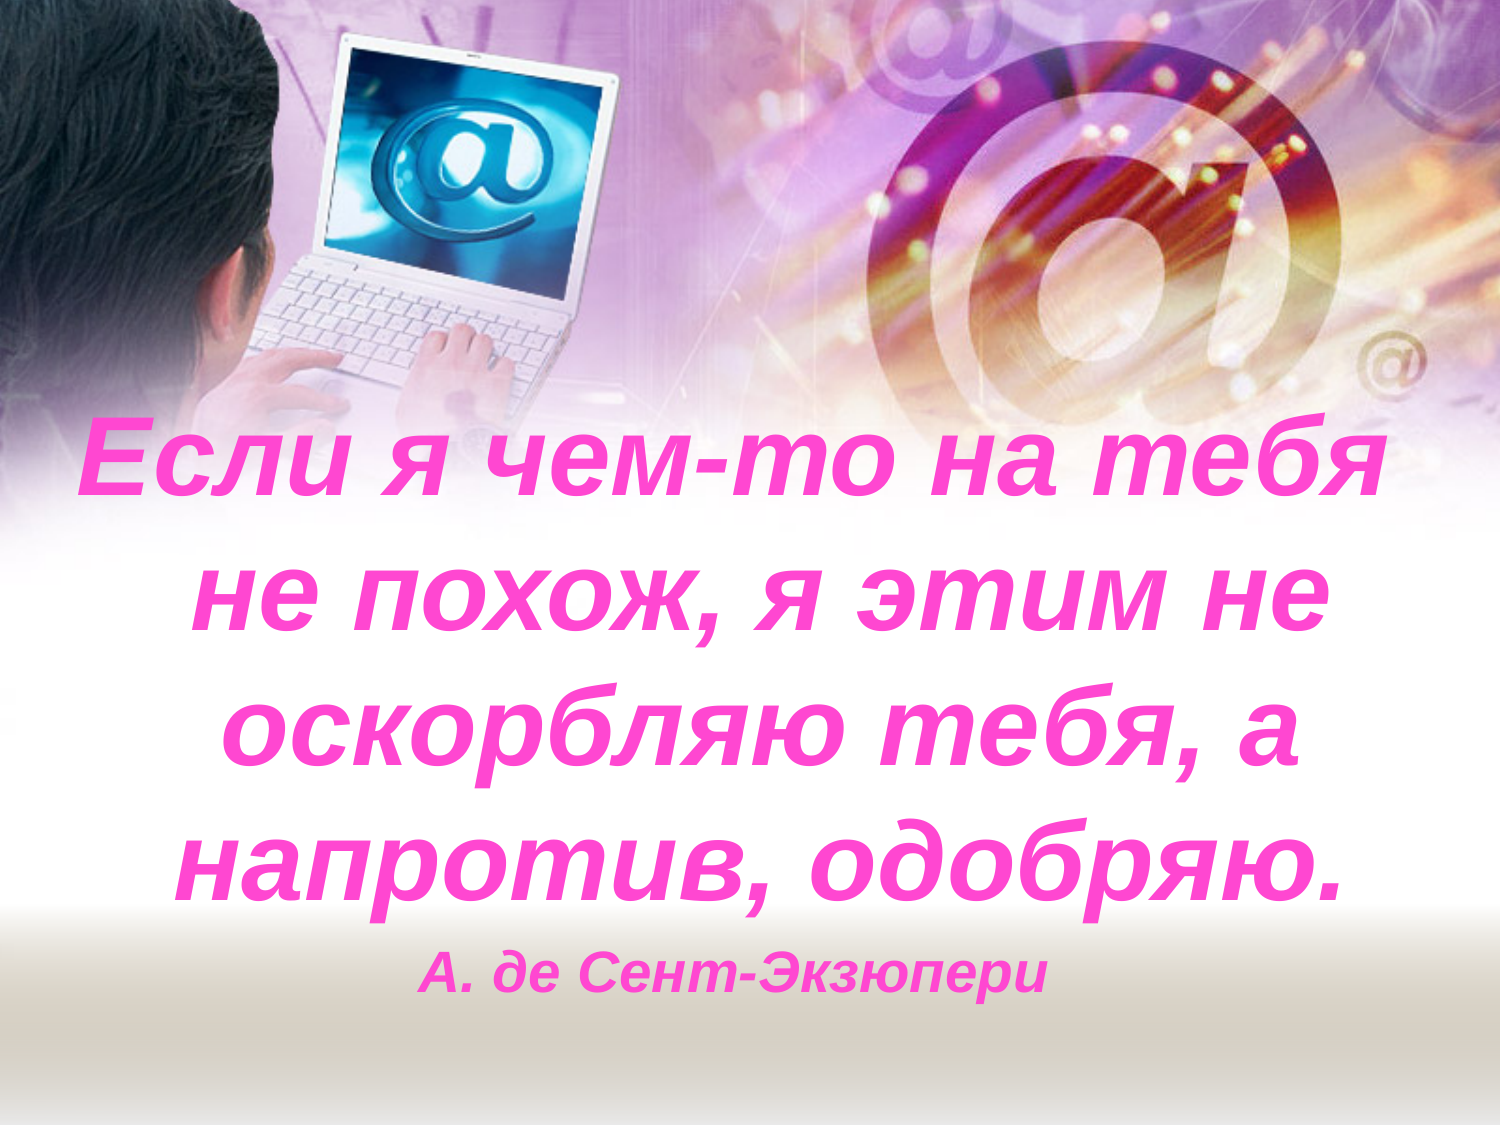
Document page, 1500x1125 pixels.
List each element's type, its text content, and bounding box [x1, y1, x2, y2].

list Если я чем-то на тебя не похож, я этим не оскорбляю тебя, а напротив, одобряю. А. де Сент-Экзюпери [58, 374, 1409, 1091]
picture [0, 0, 1500, 936]
